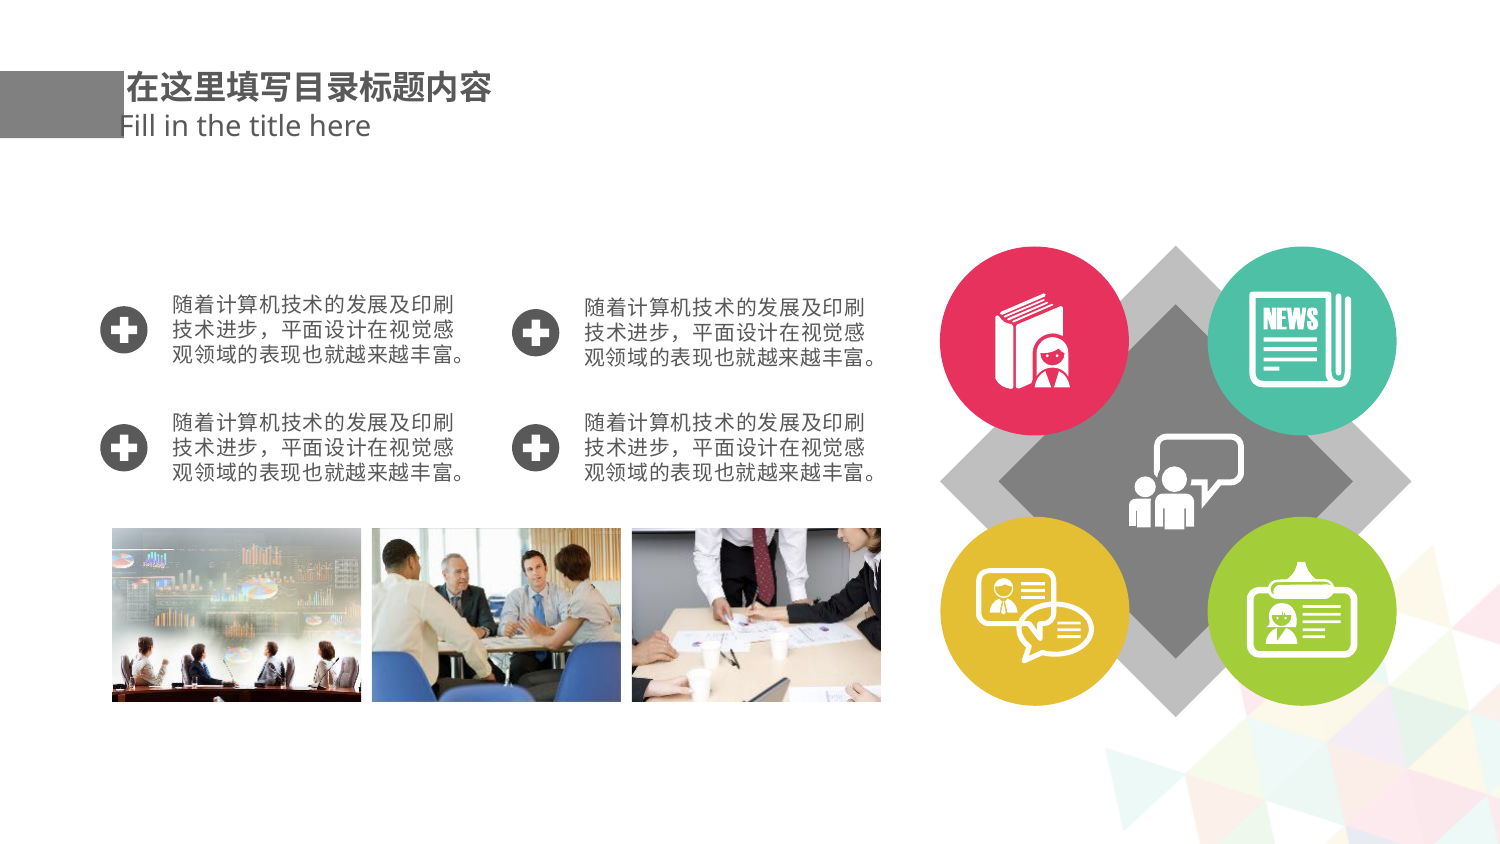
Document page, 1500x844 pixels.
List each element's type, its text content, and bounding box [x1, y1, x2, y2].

text_box [1135, 671, 1201, 718]
text_box [1359, 448, 1413, 516]
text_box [1207, 246, 1397, 436]
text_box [100, 402, 469, 494]
text_box 在这里填写目录标题内容 [112, 59, 538, 114]
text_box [998, 303, 1354, 659]
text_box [511, 287, 881, 379]
text_box [939, 448, 992, 516]
text_box [631, 528, 882, 702]
text_box Fill in the title here [103, 99, 387, 150]
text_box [939, 246, 1130, 436]
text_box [1207, 516, 1397, 706]
text_box [371, 528, 622, 702]
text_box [100, 284, 469, 376]
picture [0, 0, 1500, 844]
text_box [0, 70, 112, 139]
text_box [111, 528, 362, 702]
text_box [940, 516, 1130, 706]
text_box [511, 402, 881, 494]
text_box [1135, 244, 1201, 303]
